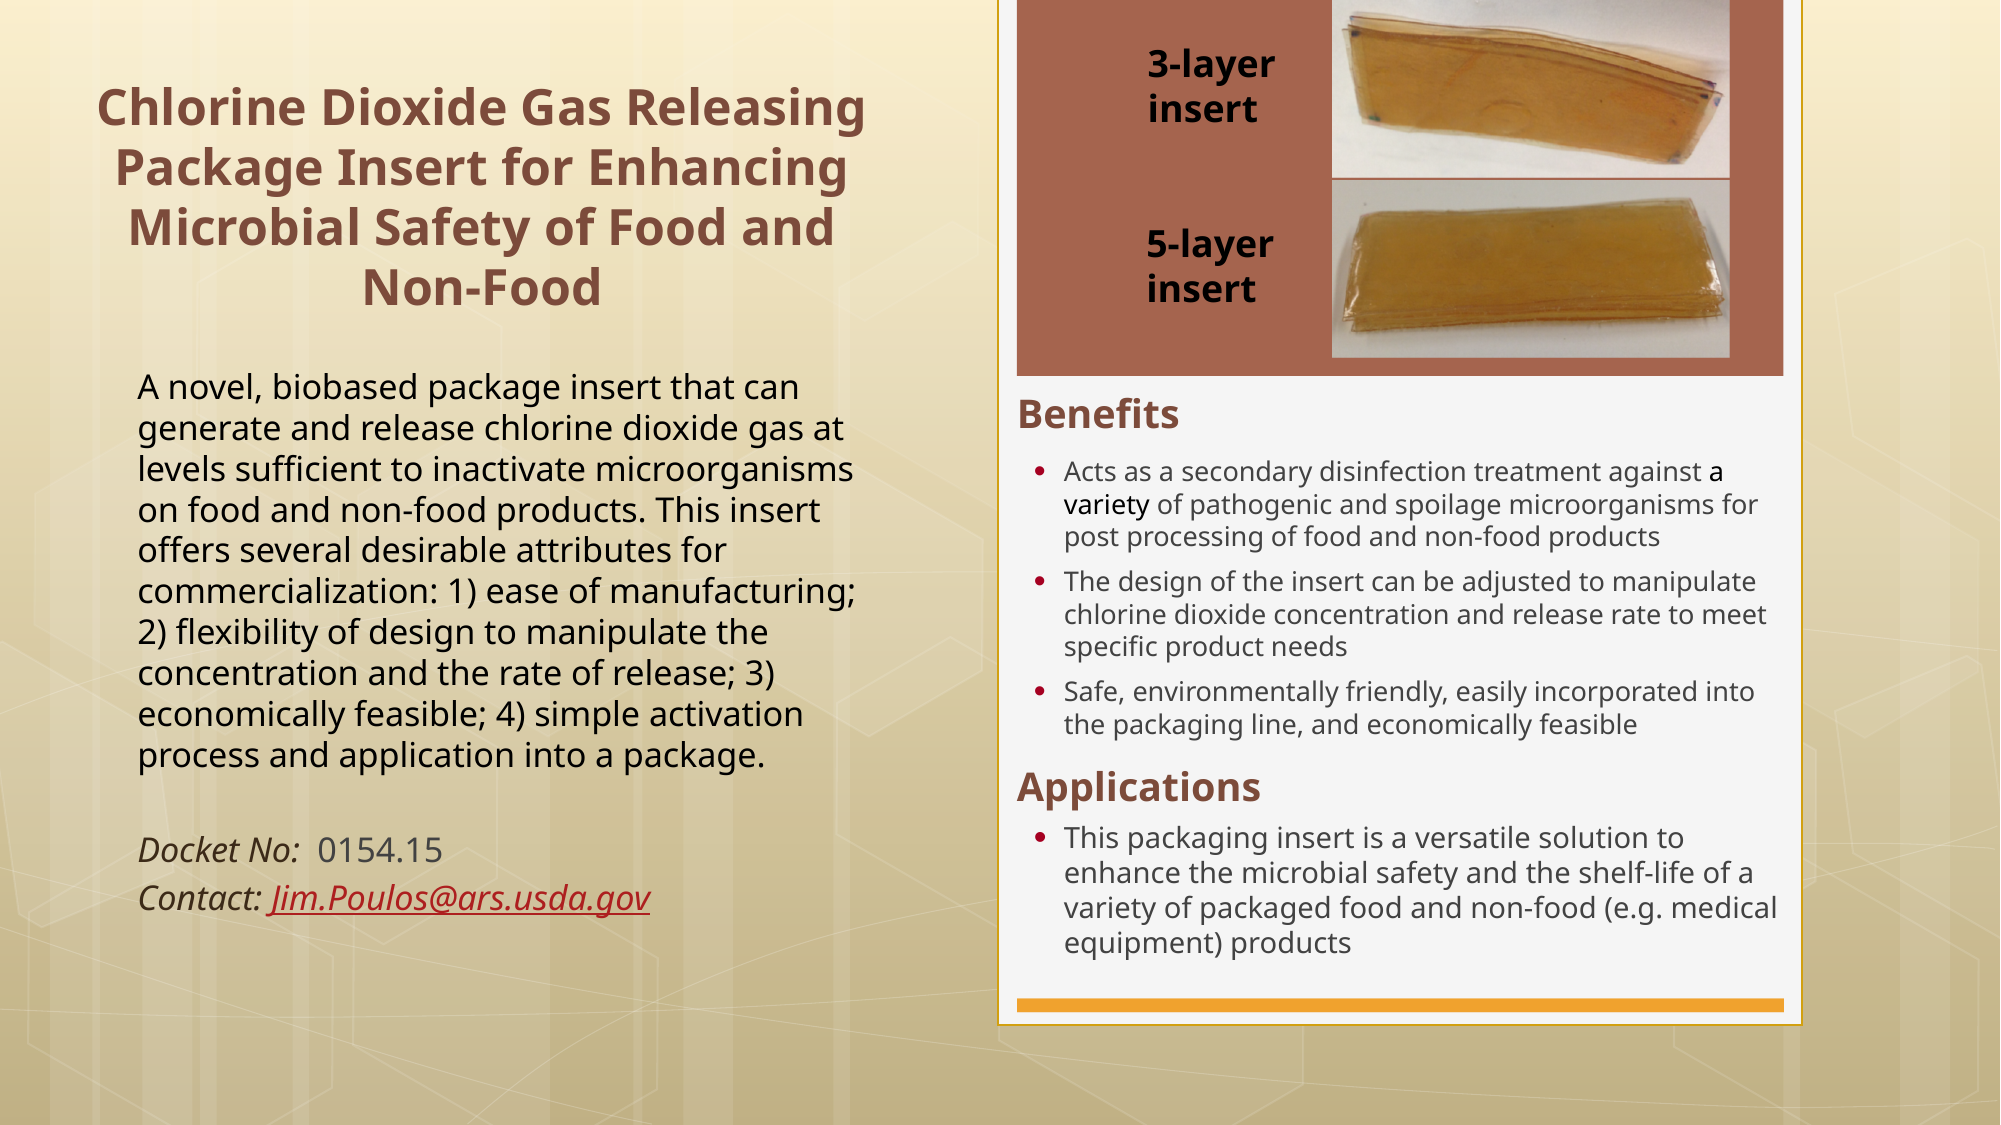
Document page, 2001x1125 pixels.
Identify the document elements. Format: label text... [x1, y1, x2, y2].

picture [1332, 0, 1730, 178]
subtitle Benefits Acts as a secondary disinfection treatment against a variety of pathogenic and spoilage microorganisms for post processing of food and non-food products The design of the insert can be adjusted to manipulate chlorine dioxide concentration and release rate to meet specific product needs Safe, environmentally friendly, easily incorporated into the packaging line, and economically feasible Applications This packaging insert is a versatile solution to enhance the microbial safety and the shelf-life of a variety of packaged food and non-food (e.g. medical equipment) products [1001, 381, 1805, 998]
text_box A novel, biobased package insert that can generate and release chlorine dioxide gas at levels sufficient to inactivate microorganisms on food and non-food products. This insert offers several desirable attributes for commercialization: 1) ease of manufacturing; 2) flexibility of design to manipulate the concentration and the rate of release; 3) economically feasible; 4) simple activation process and application into a package. Docket No: 0154.15 Contact: Jim.Poulos@ars.usda.gov [122, 357, 874, 960]
text_box 5-layer insert [1089, 212, 1331, 318]
title Chlorine Dioxide Gas Releasing Package Insert for Enhancing Microbial Safety of Food and Non-Food [81, 101, 883, 323]
text_box 3-layer insert [1091, 33, 1332, 138]
picture [1332, 180, 1730, 358]
